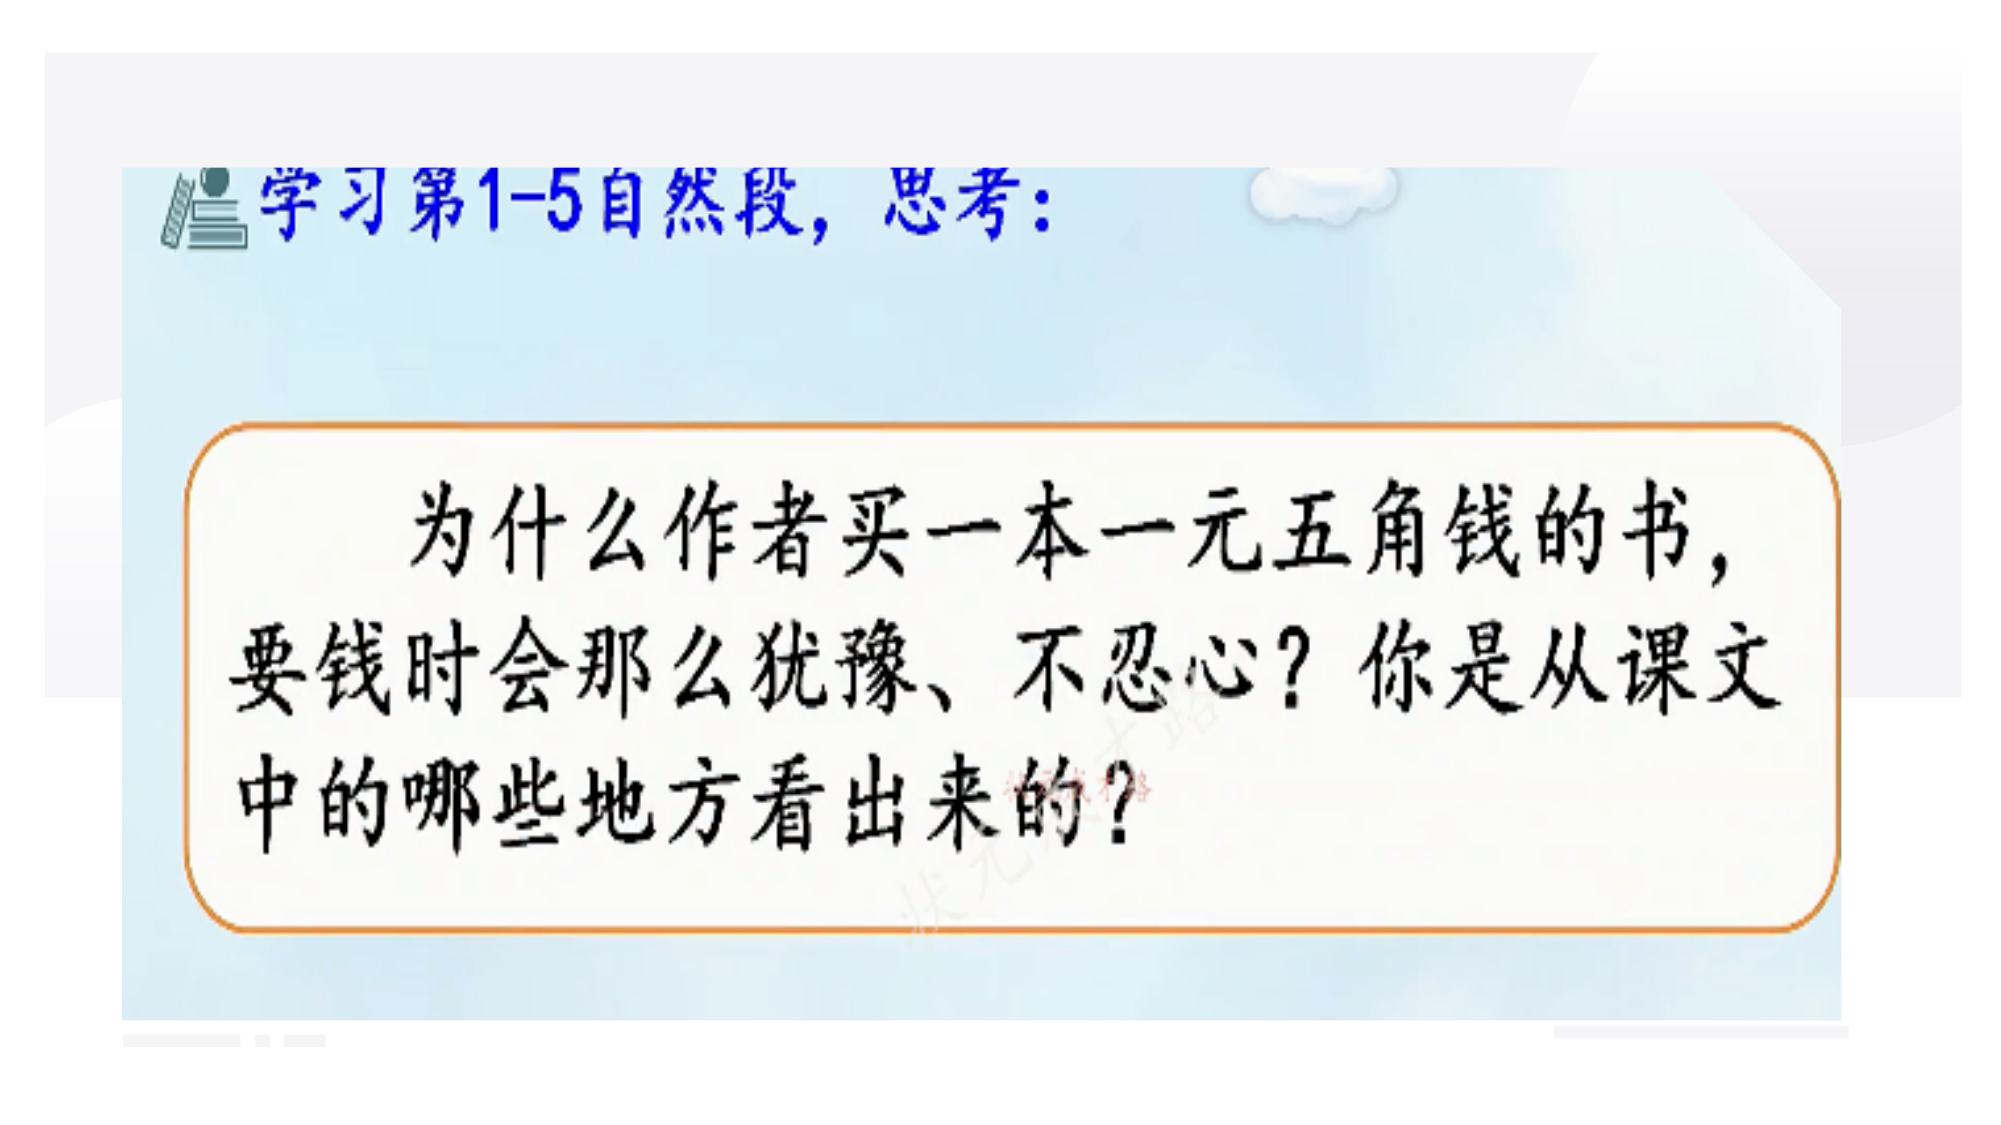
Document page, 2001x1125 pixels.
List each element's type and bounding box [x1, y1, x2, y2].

picture [122, 167, 1842, 1021]
